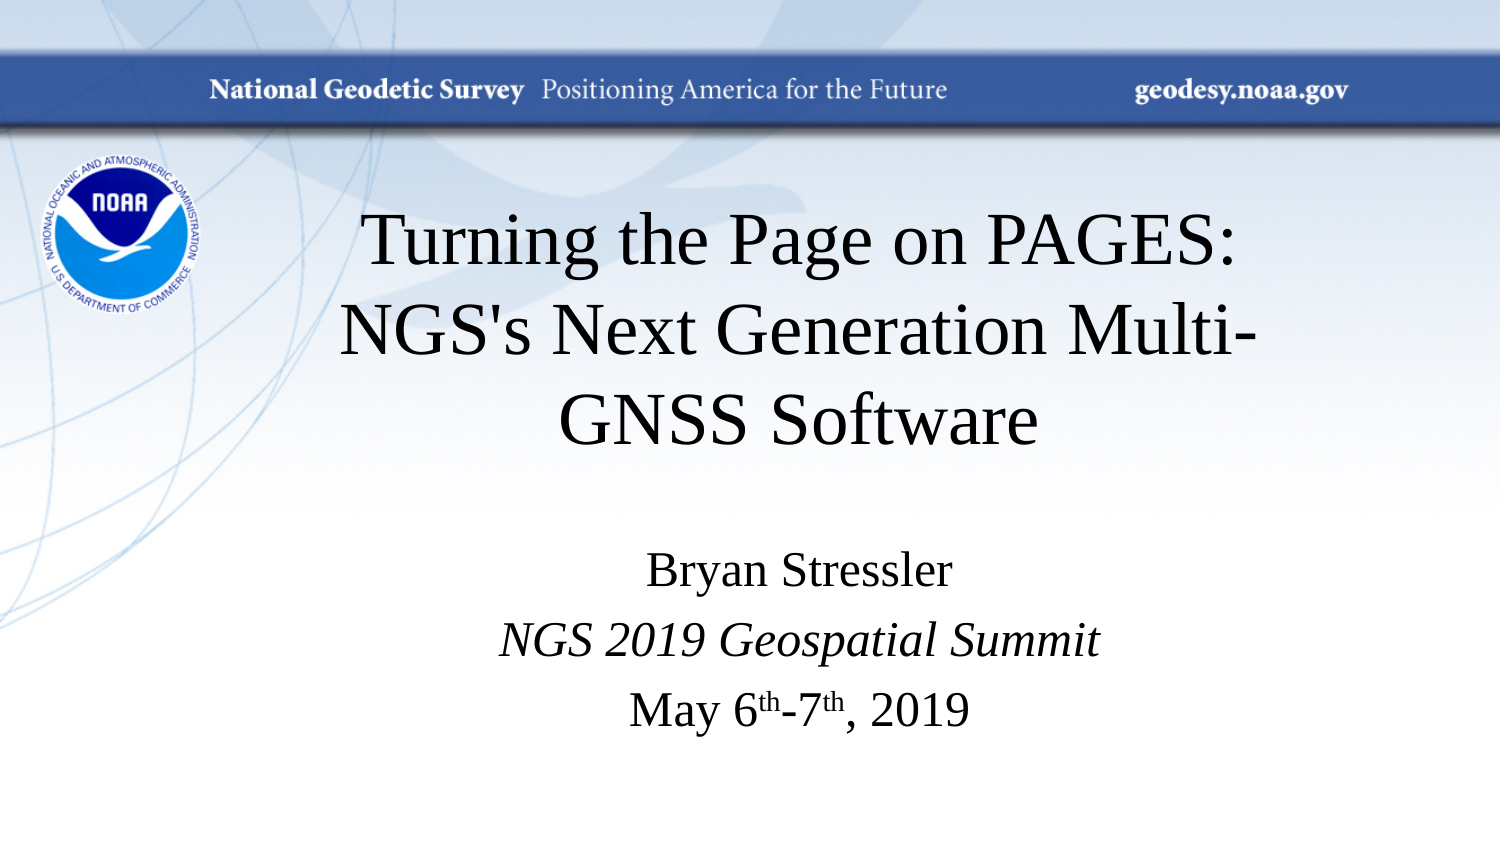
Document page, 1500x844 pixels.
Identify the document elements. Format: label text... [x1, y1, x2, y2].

picture [0, 0, 1500, 844]
list Bryan Stressler NGS 2019 Geospatial Summit May 6th-7th, 2019 [119, 528, 1480, 802]
title Turning the Page on PAGES: NGS's Next Generation Multi-GNSS Software [256, 222, 1343, 427]
